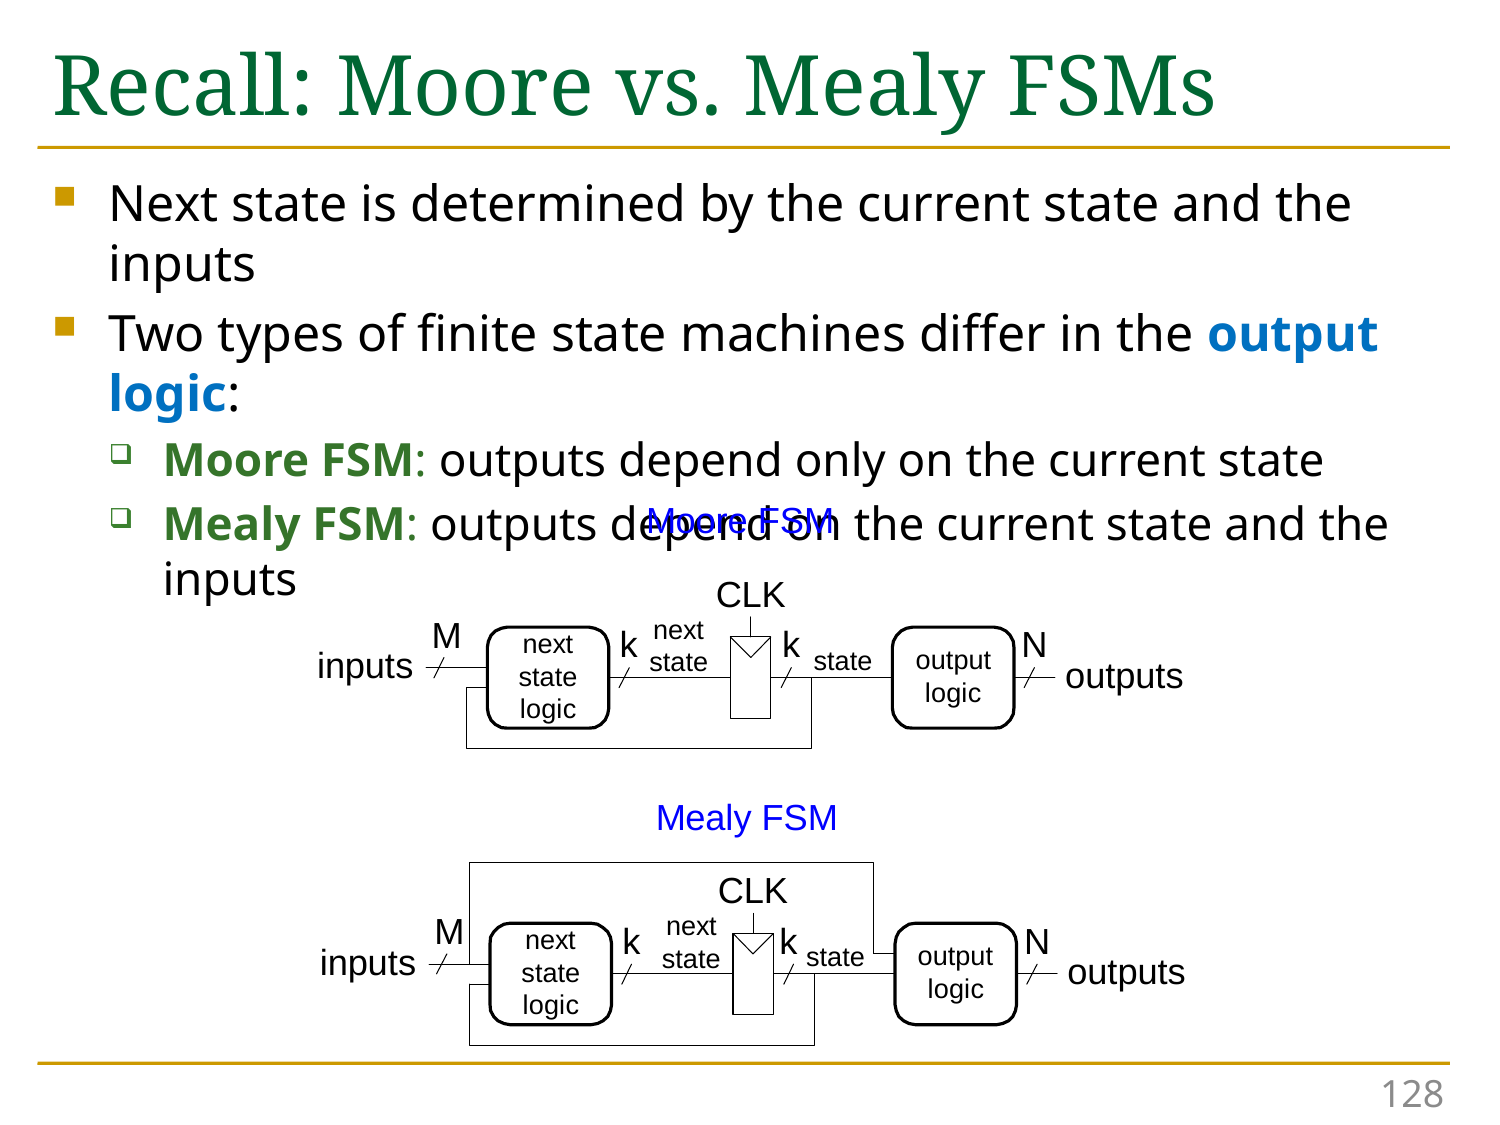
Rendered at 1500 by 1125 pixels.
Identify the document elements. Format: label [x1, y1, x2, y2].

title [37, 24, 1450, 163]
list [37, 163, 1450, 1016]
text_box [287, 477, 1213, 1051]
slide_number [1121, 1066, 1460, 1125]
